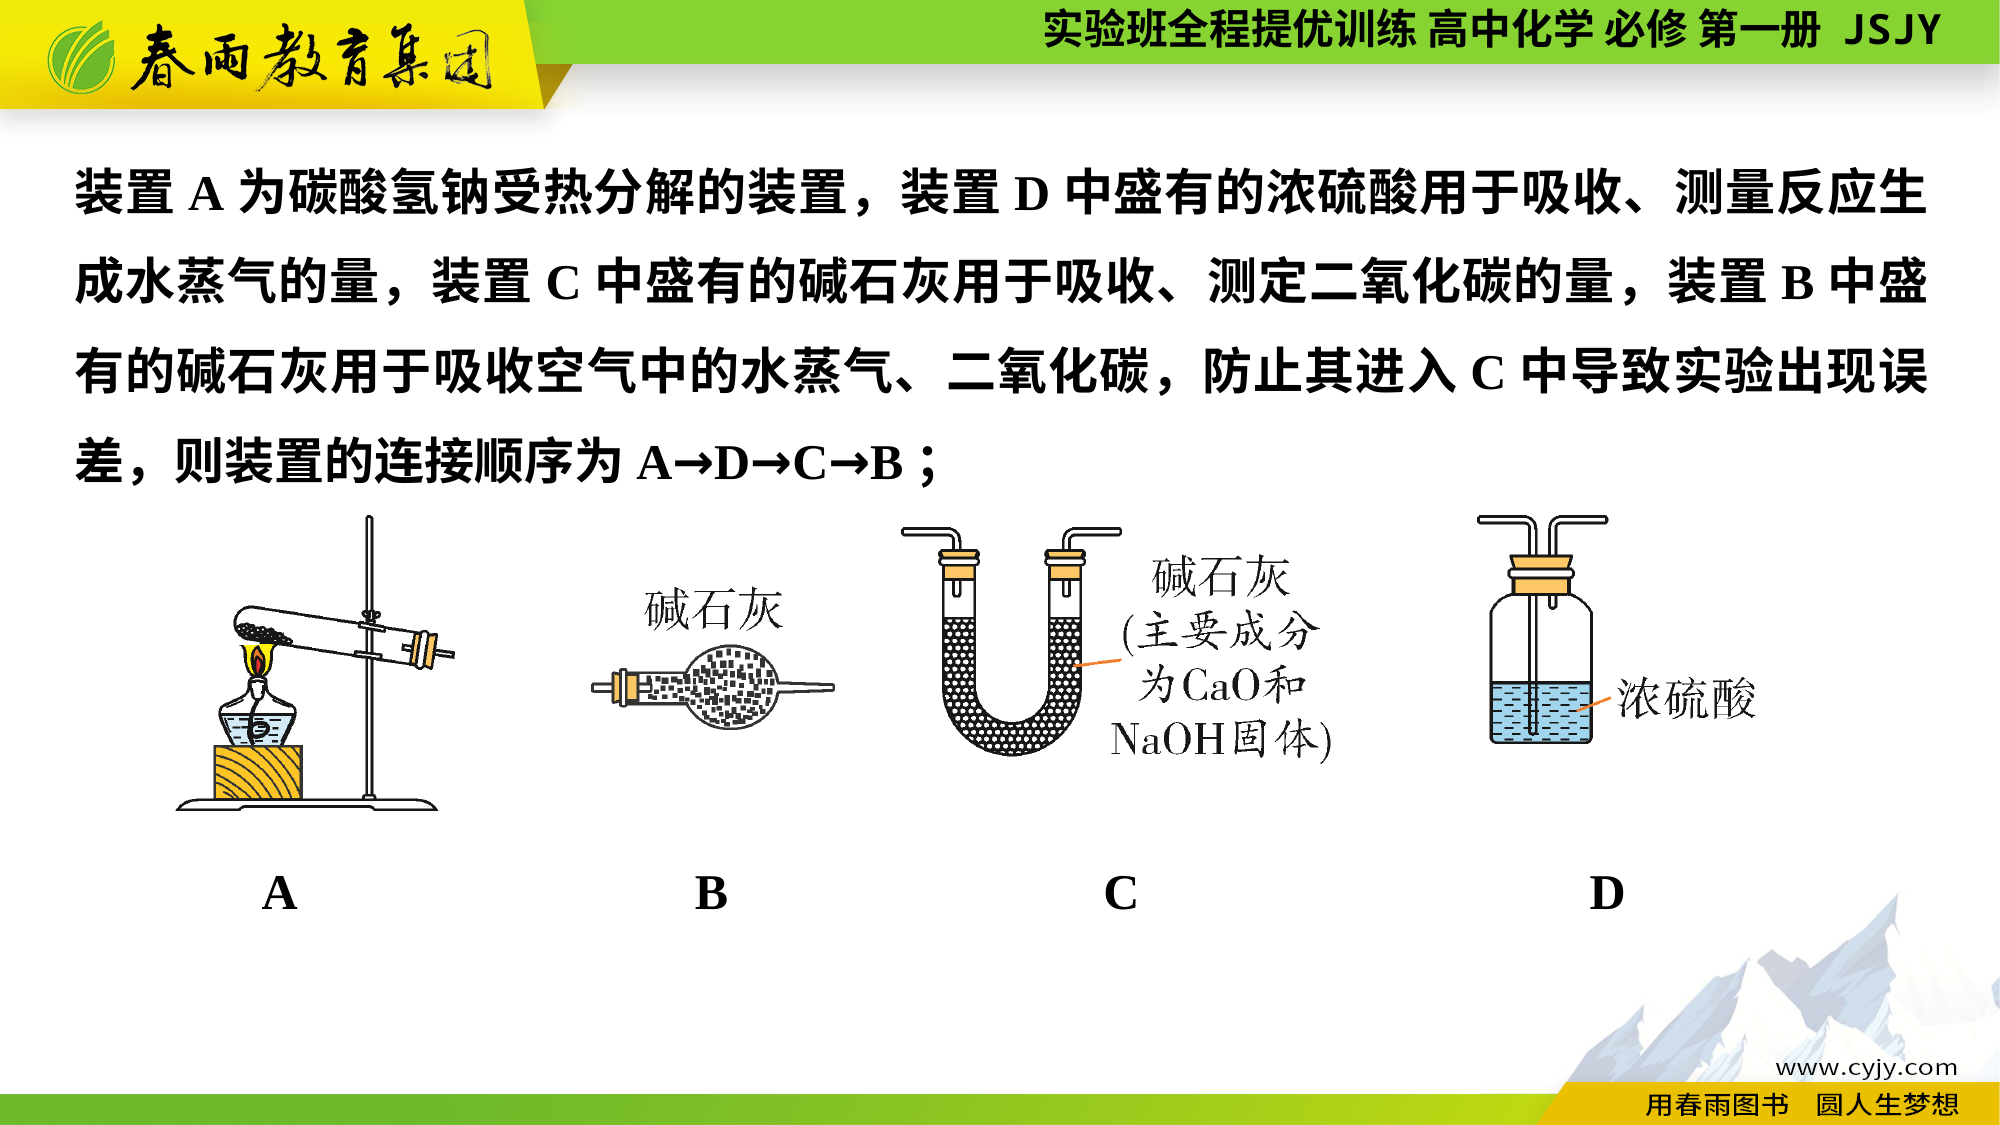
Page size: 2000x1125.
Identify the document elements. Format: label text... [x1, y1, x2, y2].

list 装置A为碳酸氢钠受热分解的装置，装置D中盛有的浓硫酸用于吸收、测量反应生成水蒸气的量，装置C中盛有的碱石灰用于吸收、测定二氧化碳的量，装置B中盛有的碱石灰用于吸收空气中的水蒸气、二氧化碳，防止其进入C中导致实验出现误差，则装置的连接顺序为A→D→C→B； [59, 122, 1944, 490]
picture [0, 0, 2000, 1125]
text_box A B C D [59, 822, 1944, 928]
